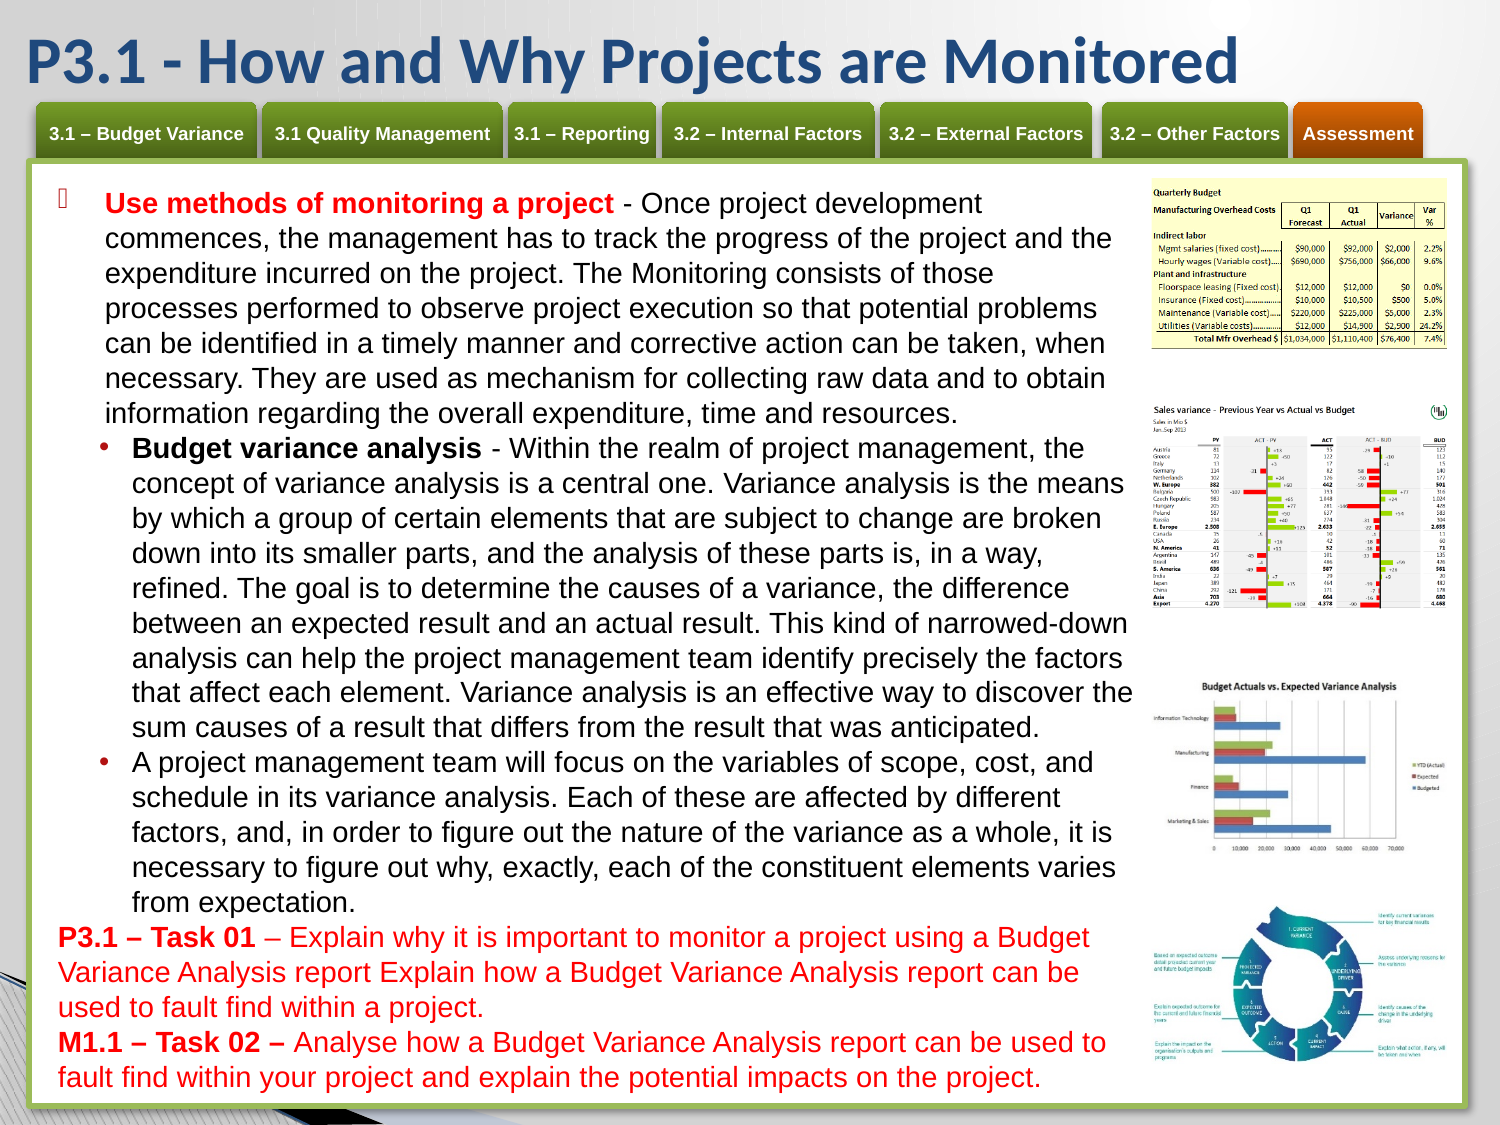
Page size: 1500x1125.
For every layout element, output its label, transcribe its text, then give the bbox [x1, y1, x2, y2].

picture [281, 1114, 303, 1125]
title P3.1 - How and Why Projects are Monitored [11, 11, 1465, 102]
text_box Use methods of monitoring a project - Once project development commences, the management has to track the progress of the project and the expenditure incurred on the project. The Monitoring consists of those processes performed to observe project execution so that potential problems can be identified in a timely manner and corrective action can be taken, when necessary. They are used as mechanism for collecting raw data and to obtain information regarding the overall expenditure, time and resources. Budget variance analysis - Within the realm of project management, the concept of variance analysis is a central one. Variance analysis is the means by which a group of certain elements that are subject to change are broken down into its smaller parts, and the analysis of these parts is, in a way, refined. The goal is to determine the causes of a variance, the difference between an expected result and an actual result. This kind of narrowed-down analysis can help the project management team identify precisely the factors that affect each element. Variance analysis is an effective way to discover the sum causes of a result that differs from the result that was anticipated. A project management team will focus on the variables of scope, cost, and schedule in its variance analysis. Each of these are affected by different factors, and, in order to figure out the nature of the variance as a whole, it is necessary to figure out why, exactly, each of the constituent elements varies from expectation. P3.1 – Task 01 – Explain why it is important to monitor a project using a Budget Variance Analysis report Explain how a Budget Variance Analysis report can be used to fault find within a project. M1.1 – Task 02 – Analyse how a Budget Variance Analysis report can be used to fault find within your project and explain the potential impacts on the project. [43, 176, 1152, 1101]
picture [1151, 904, 1448, 1064]
picture [1151, 405, 1448, 610]
picture [1151, 680, 1448, 854]
picture [1151, 177, 1448, 350]
